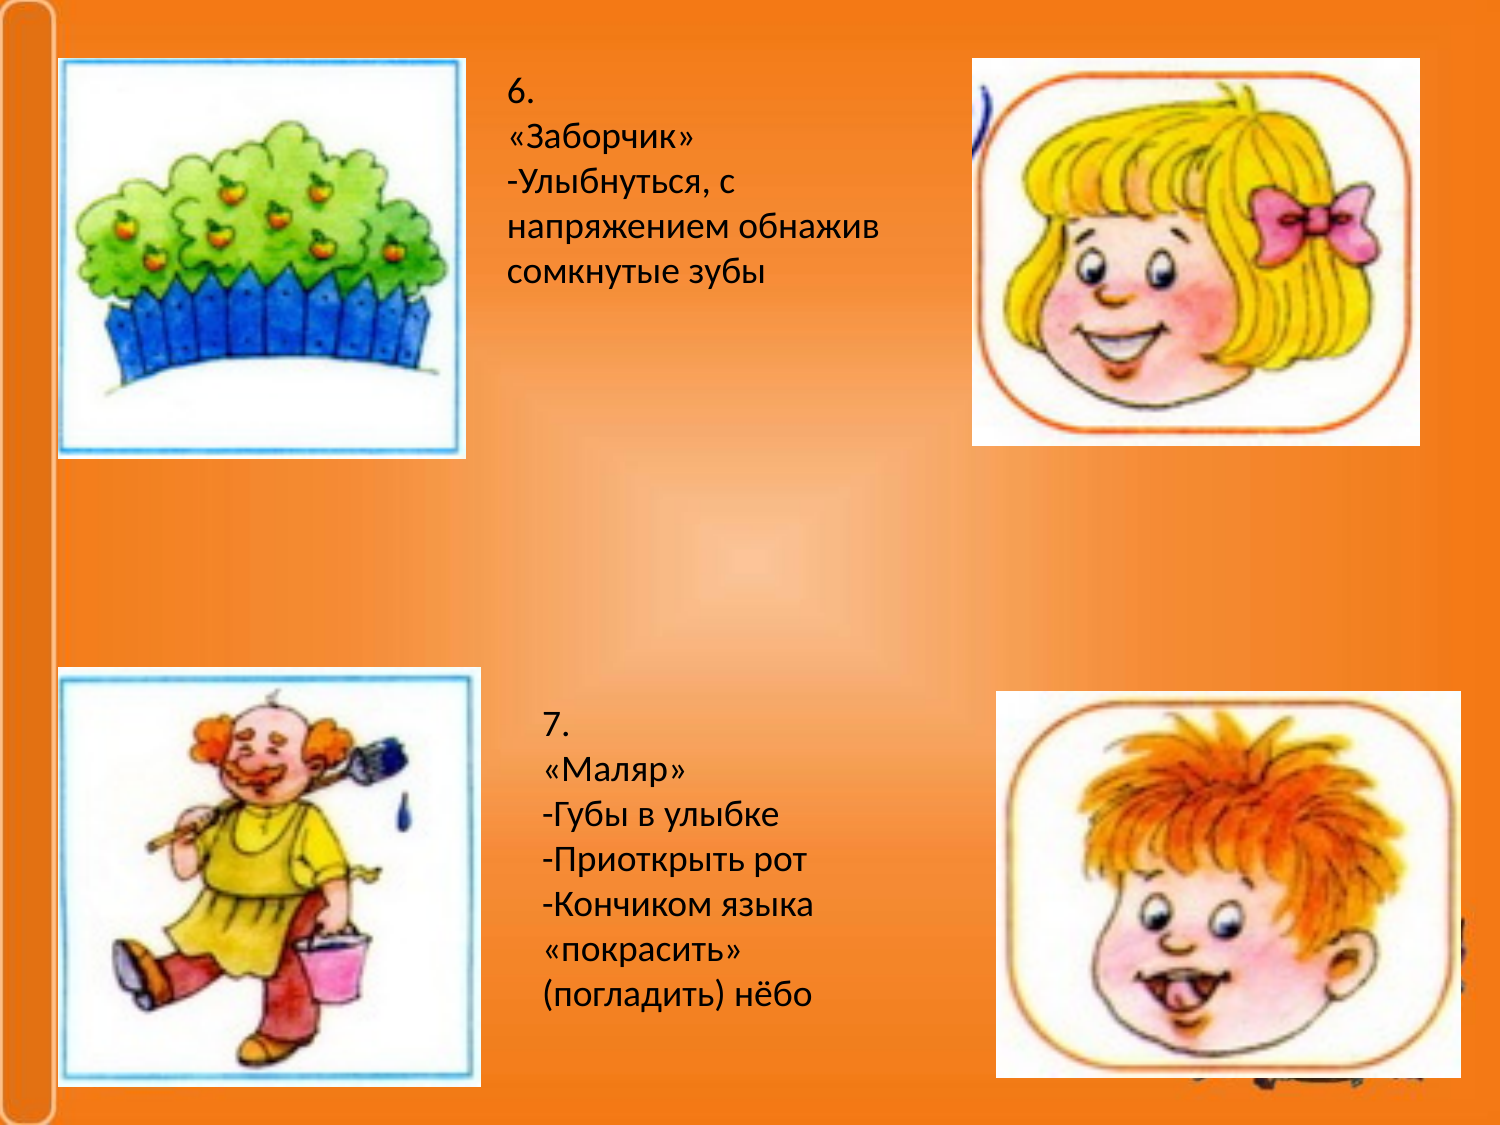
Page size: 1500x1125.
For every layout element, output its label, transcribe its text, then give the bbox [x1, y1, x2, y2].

picture [0, 0, 1500, 1125]
text_box 7. «Маляр» -Губы в улыбке -Приоткрыть рот -Кончиком языка «покрасить» (погладить) нёбо [527, 691, 926, 1022]
text_box 6. «Заборчик» -Улыбнуться, с напряжением обнажив сомкнутые зубы [492, 58, 914, 299]
